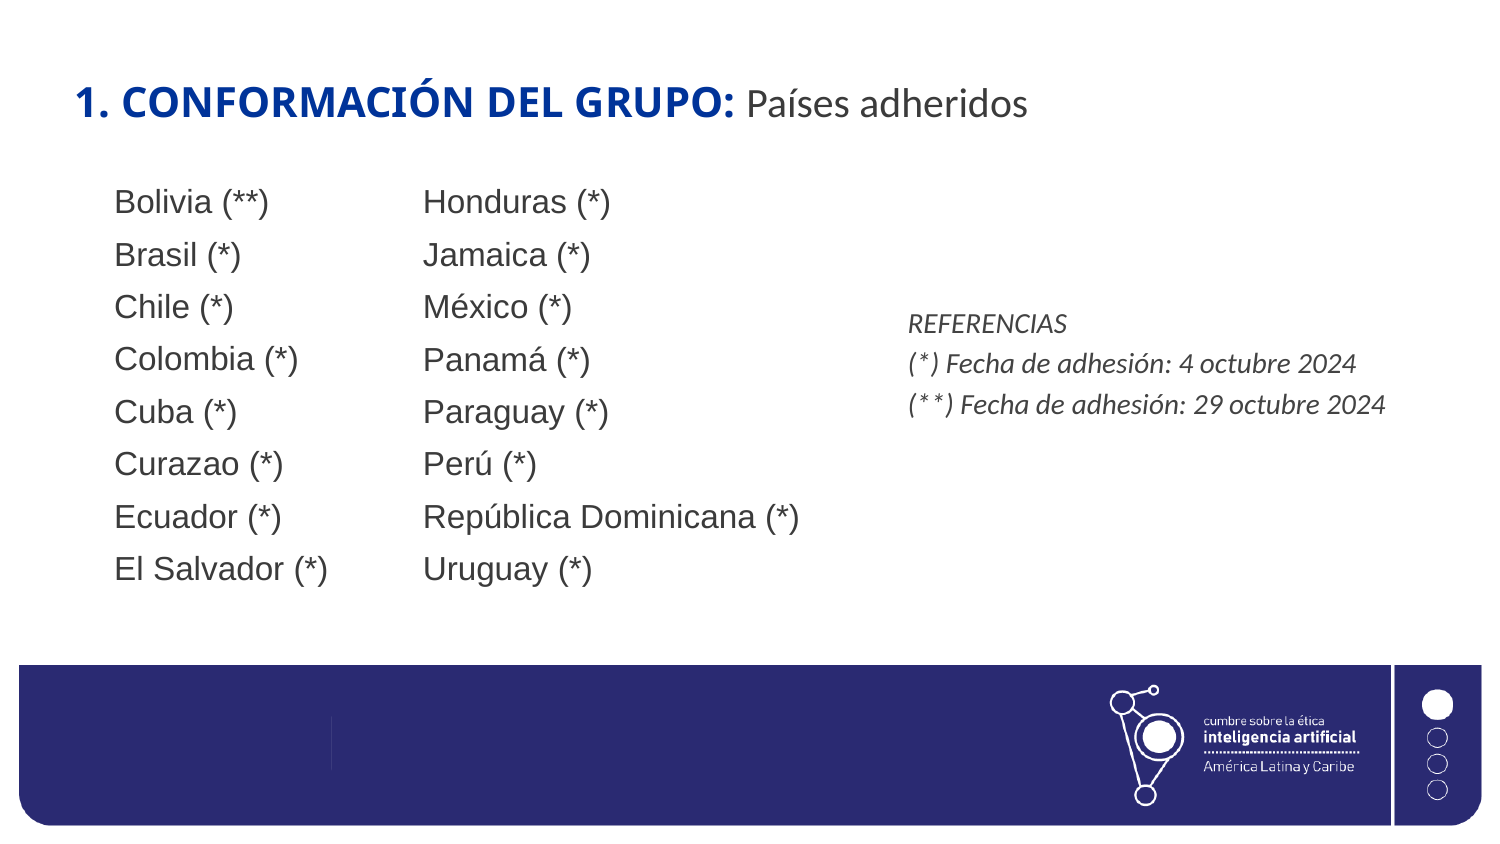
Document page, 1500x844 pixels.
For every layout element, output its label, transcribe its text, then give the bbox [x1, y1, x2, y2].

text_box [930, 405, 1431, 547]
text_box Honduras (*) Jamaica (*) México (*) Panamá (*) Paraguay (*) Perú (*) República Dominicana (*) Uruguay (*) [389, 165, 832, 427]
text_box Bolivia (**) Brasil (*) Chile (*) Colombia (*) Cuba (*) Curazao (*) Ecuador (*) El Salvador (*) [80, 165, 459, 515]
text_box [0, 665, 1500, 842]
text_box REFERENCIAS (*) Fecha de adhesión: 4 octubre 2024 (**) Fecha de adhesión: 29 octubre 2024 [873, 284, 1500, 405]
text_box 1. CONFORMACIÓN DEL GRUPO: Países adheridos [59, 53, 1418, 181]
text_box [75, 71, 1431, 663]
